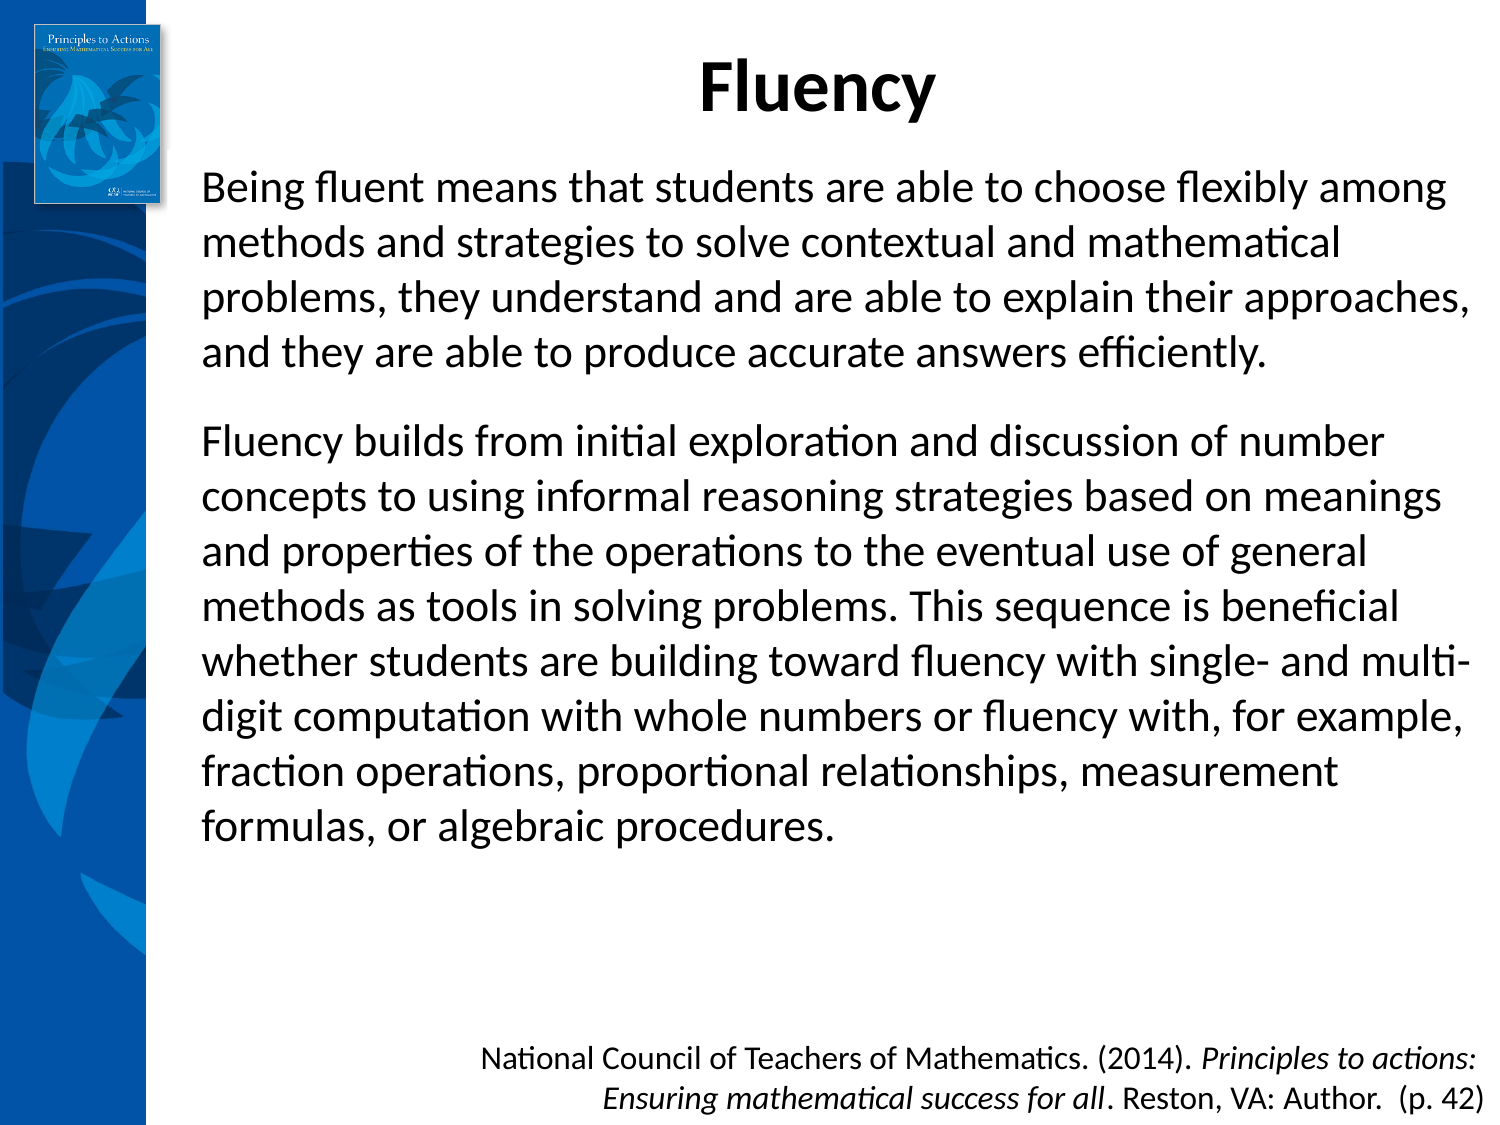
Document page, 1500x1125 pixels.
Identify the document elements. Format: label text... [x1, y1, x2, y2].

picture [35, 25, 160, 203]
title Fluency [167, 32, 1470, 143]
text_box National Council of Teachers of Mathematics. (2014). Principles to actions: Ensuring mathematical success for all. Reston, VA: Author. (p. 42) [146, 1029, 1500, 1124]
text_box Being fluent means that students are able to choose flexibly among methods and strategies to solve contextual and mathematical problems, they understand and are able to explain their approaches, and they are able to produce accurate answers efficiently. Fluency builds from initial exploration and discussion of number concepts to using informal reasoning strategies based on meanings and properties of the operations to the eventual use of general methods as tools in solving problems. This sequence is beneficial whether students are building toward fluency with single- and multi-digit computation with whole numbers or fluency with, for example, fraction operations, proportional relationships, measurement formulas, or algebraic procedures. [167, 149, 1500, 952]
picture [0, 0, 146, 1125]
